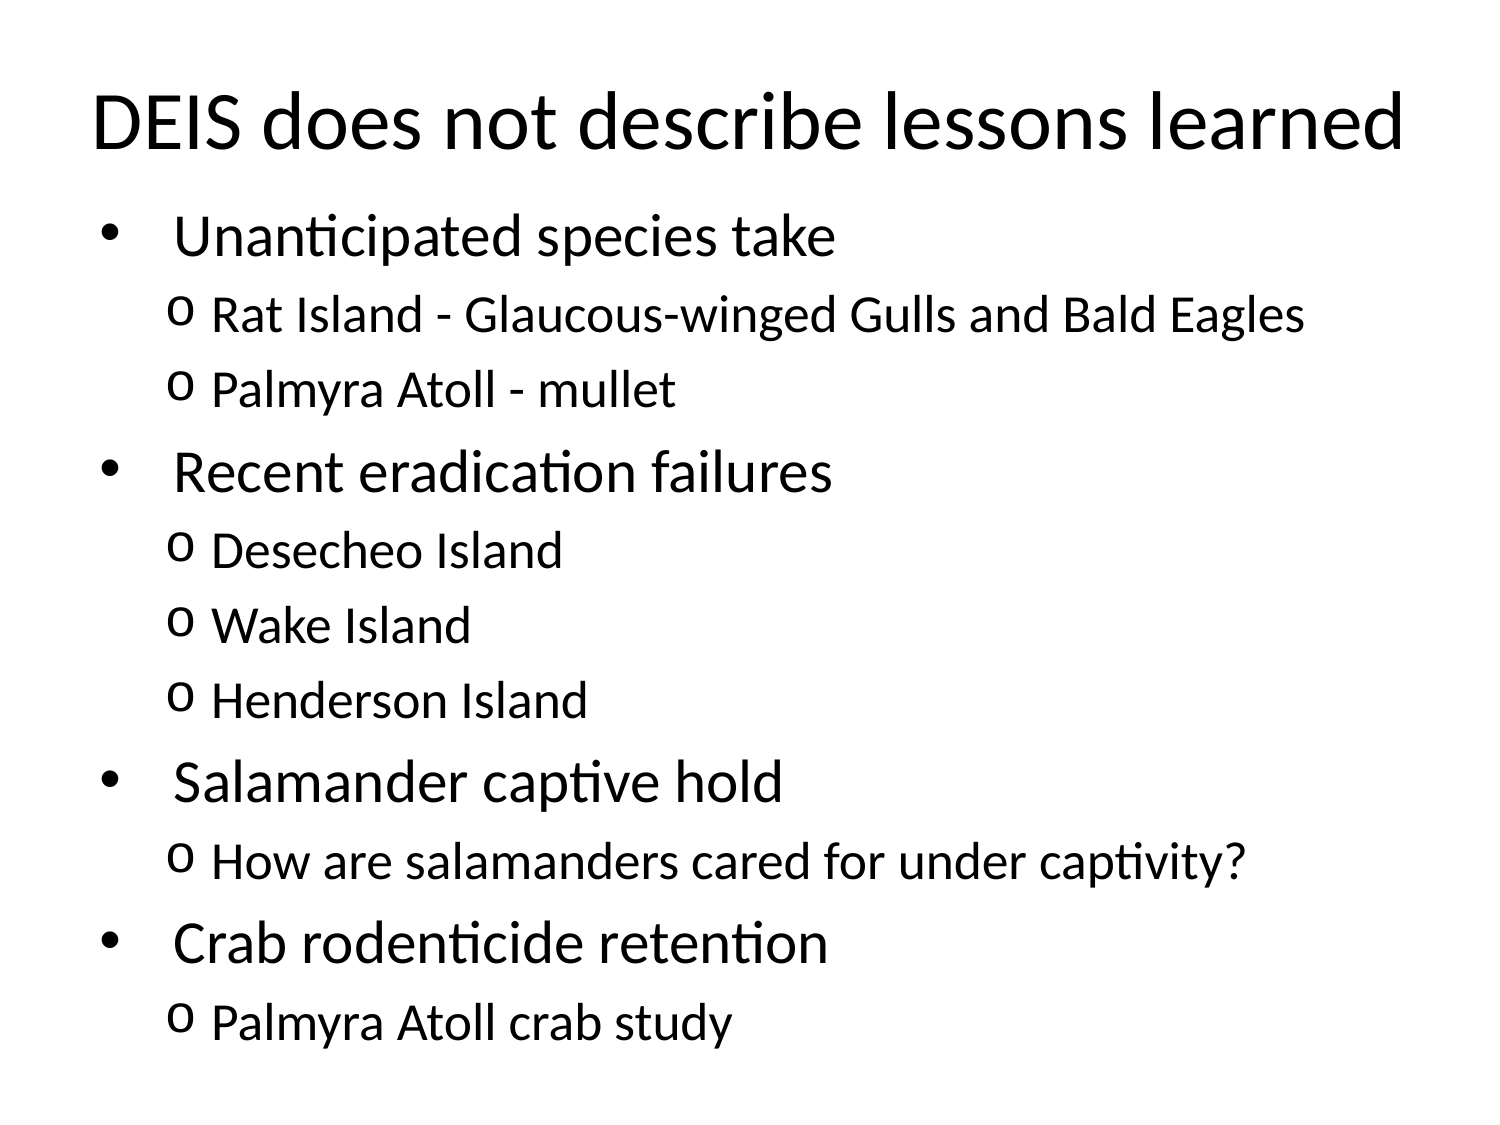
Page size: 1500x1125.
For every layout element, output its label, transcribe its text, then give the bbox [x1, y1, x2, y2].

title DEIS does not describe lessons learned [75, 45, 1425, 187]
list Unanticipated species take Rat Island - Glaucous-winged Gulls and Bald Eagles Palmyra Atoll - mullet Recent eradication failures Desecheo Island Wake Island Henderson Island Salamander captive hold How are salamanders cared for under captivity? Crab rodenticide retention Palmyra Atoll crab study [75, 187, 1425, 1063]
